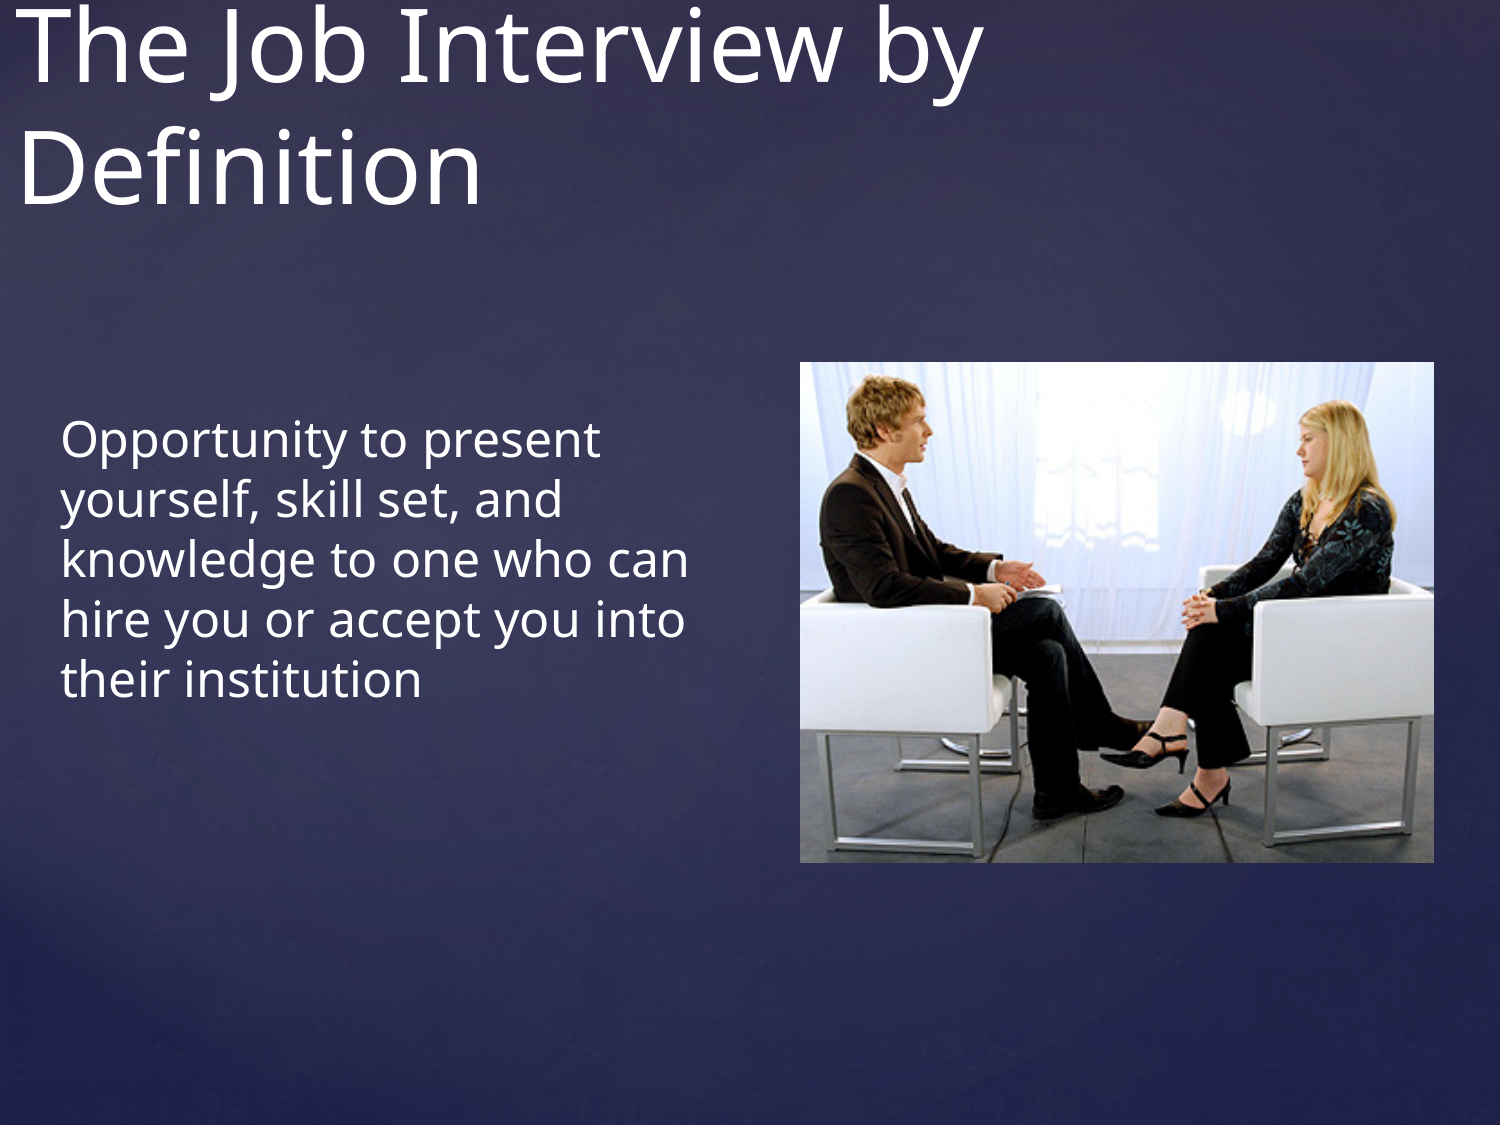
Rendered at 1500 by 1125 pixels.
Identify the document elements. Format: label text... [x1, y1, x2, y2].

picture [799, 361, 1434, 863]
title The Job Interview by Definition [0, 20, 1238, 233]
list Opportunity to present yourself, skill set, and knowledge to one who can hire you or accept you into their institution [0, 312, 738, 938]
